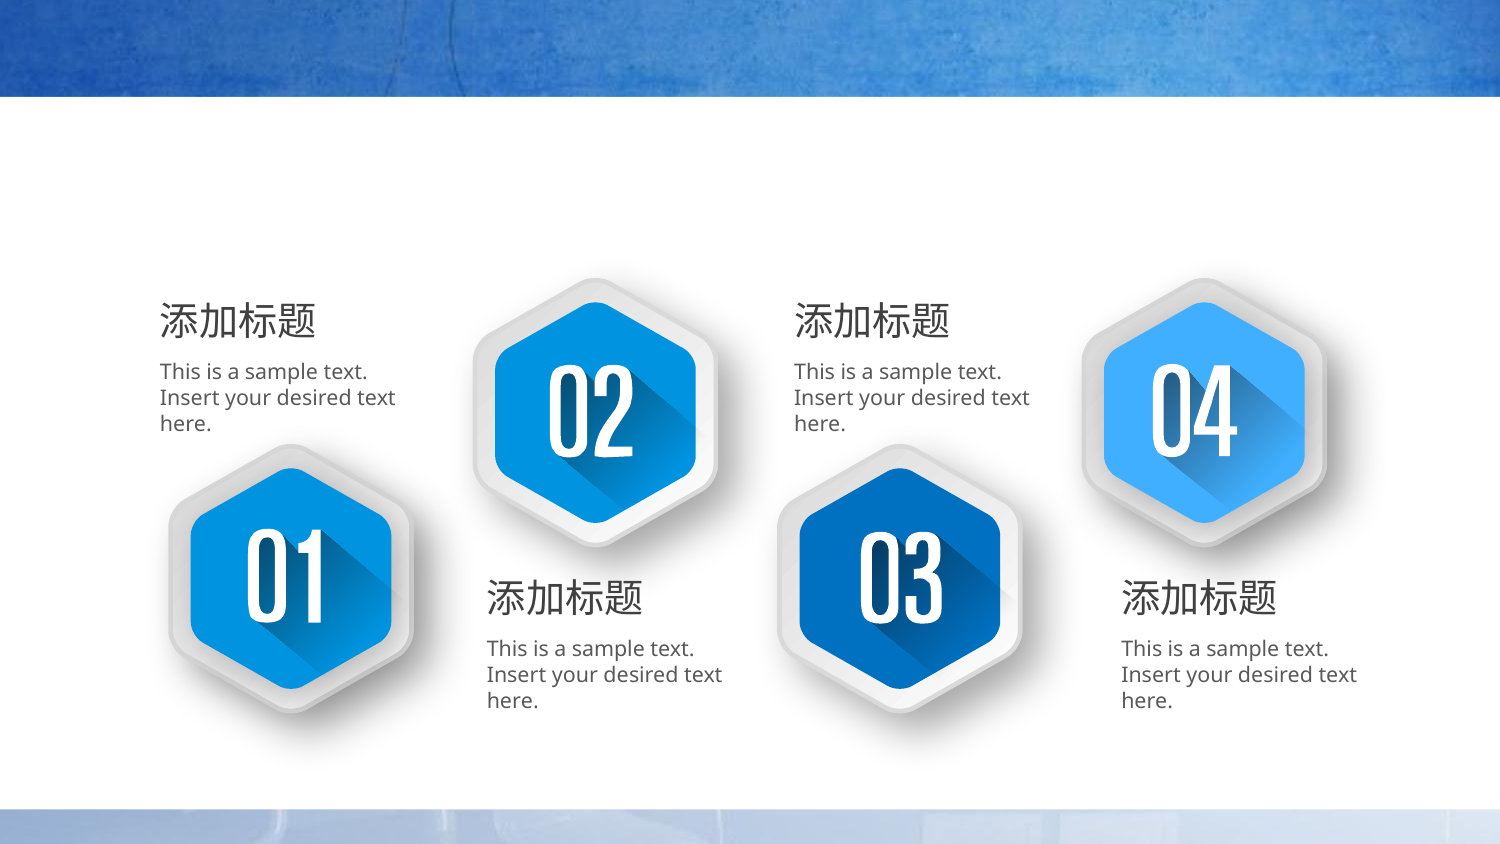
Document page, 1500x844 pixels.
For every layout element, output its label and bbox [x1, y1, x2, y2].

text_box [170, 445, 412, 713]
text_box [779, 445, 1025, 713]
text_box [472, 566, 769, 696]
text_box [1106, 566, 1403, 696]
text_box [475, 279, 716, 547]
picture [0, 810, 1500, 844]
text_box [1083, 279, 1325, 547]
picture [0, 0, 1500, 96]
text_box [779, 289, 1076, 419]
text_box [145, 289, 442, 419]
